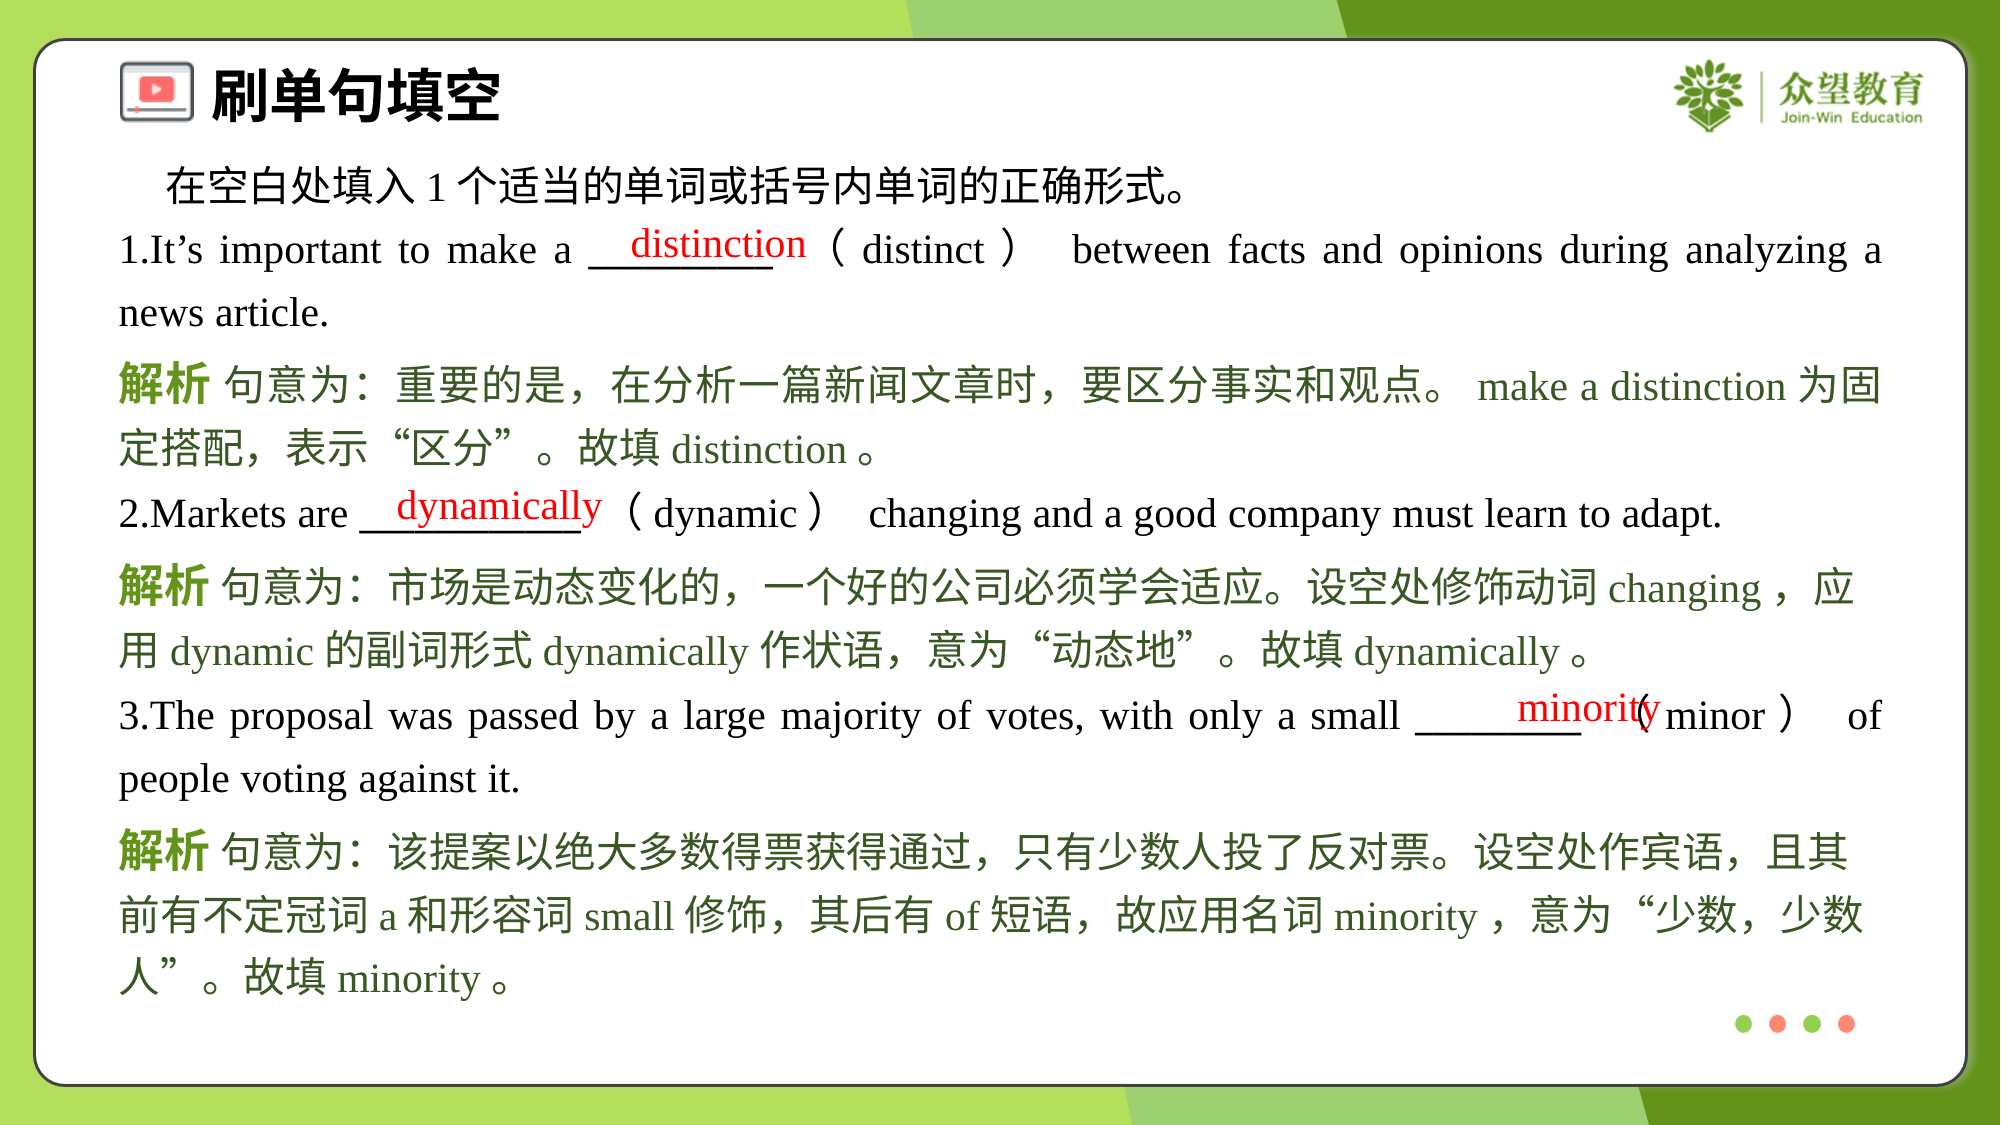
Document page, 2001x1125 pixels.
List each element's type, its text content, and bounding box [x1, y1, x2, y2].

text_box dynamically [392, 464, 608, 523]
text_box minority [1513, 667, 1666, 725]
text_box 解析 句意为：重要的是，在分析一篇新闻文章时，要区分事实和观点。make a distinction为固定搭配，表示“区分”。故填distinction。 [118, 340, 1883, 468]
text_box 解析 句意为：市场是动态变化的，一个好的公司必须学会适应。设空处修饰动词changing，应用dynamic的副词形式dynamically作状语，意为“动态地”。故填dynamically。 [118, 542, 1883, 670]
text_box 2.Markets are ____________ （dynamic） changing and a good company must learn to adapt. [118, 473, 1883, 531]
text_box distinction [626, 203, 811, 261]
text_box 在空白处填入1个适当的单词或括号内单词的正确形式。 1.It’s important to make a __________ （distinct） between facts and opinions during analyzing a news article. [118, 146, 1883, 329]
picture [0, 0, 2000, 1125]
text_box 解析 句意为：该提案以绝大多数得票获得通过，只有少数人投了反对票。设空处作宾语，且其前有不定冠词a和形容词small修饰，其后有of短语，故应用名词minority，意为“少数，少数人”。故填minority。 [118, 807, 1883, 997]
text_box 3.The proposal was passed by a large majority of votes, with only a small _________ （minor） of people voting against it. [118, 675, 1883, 796]
